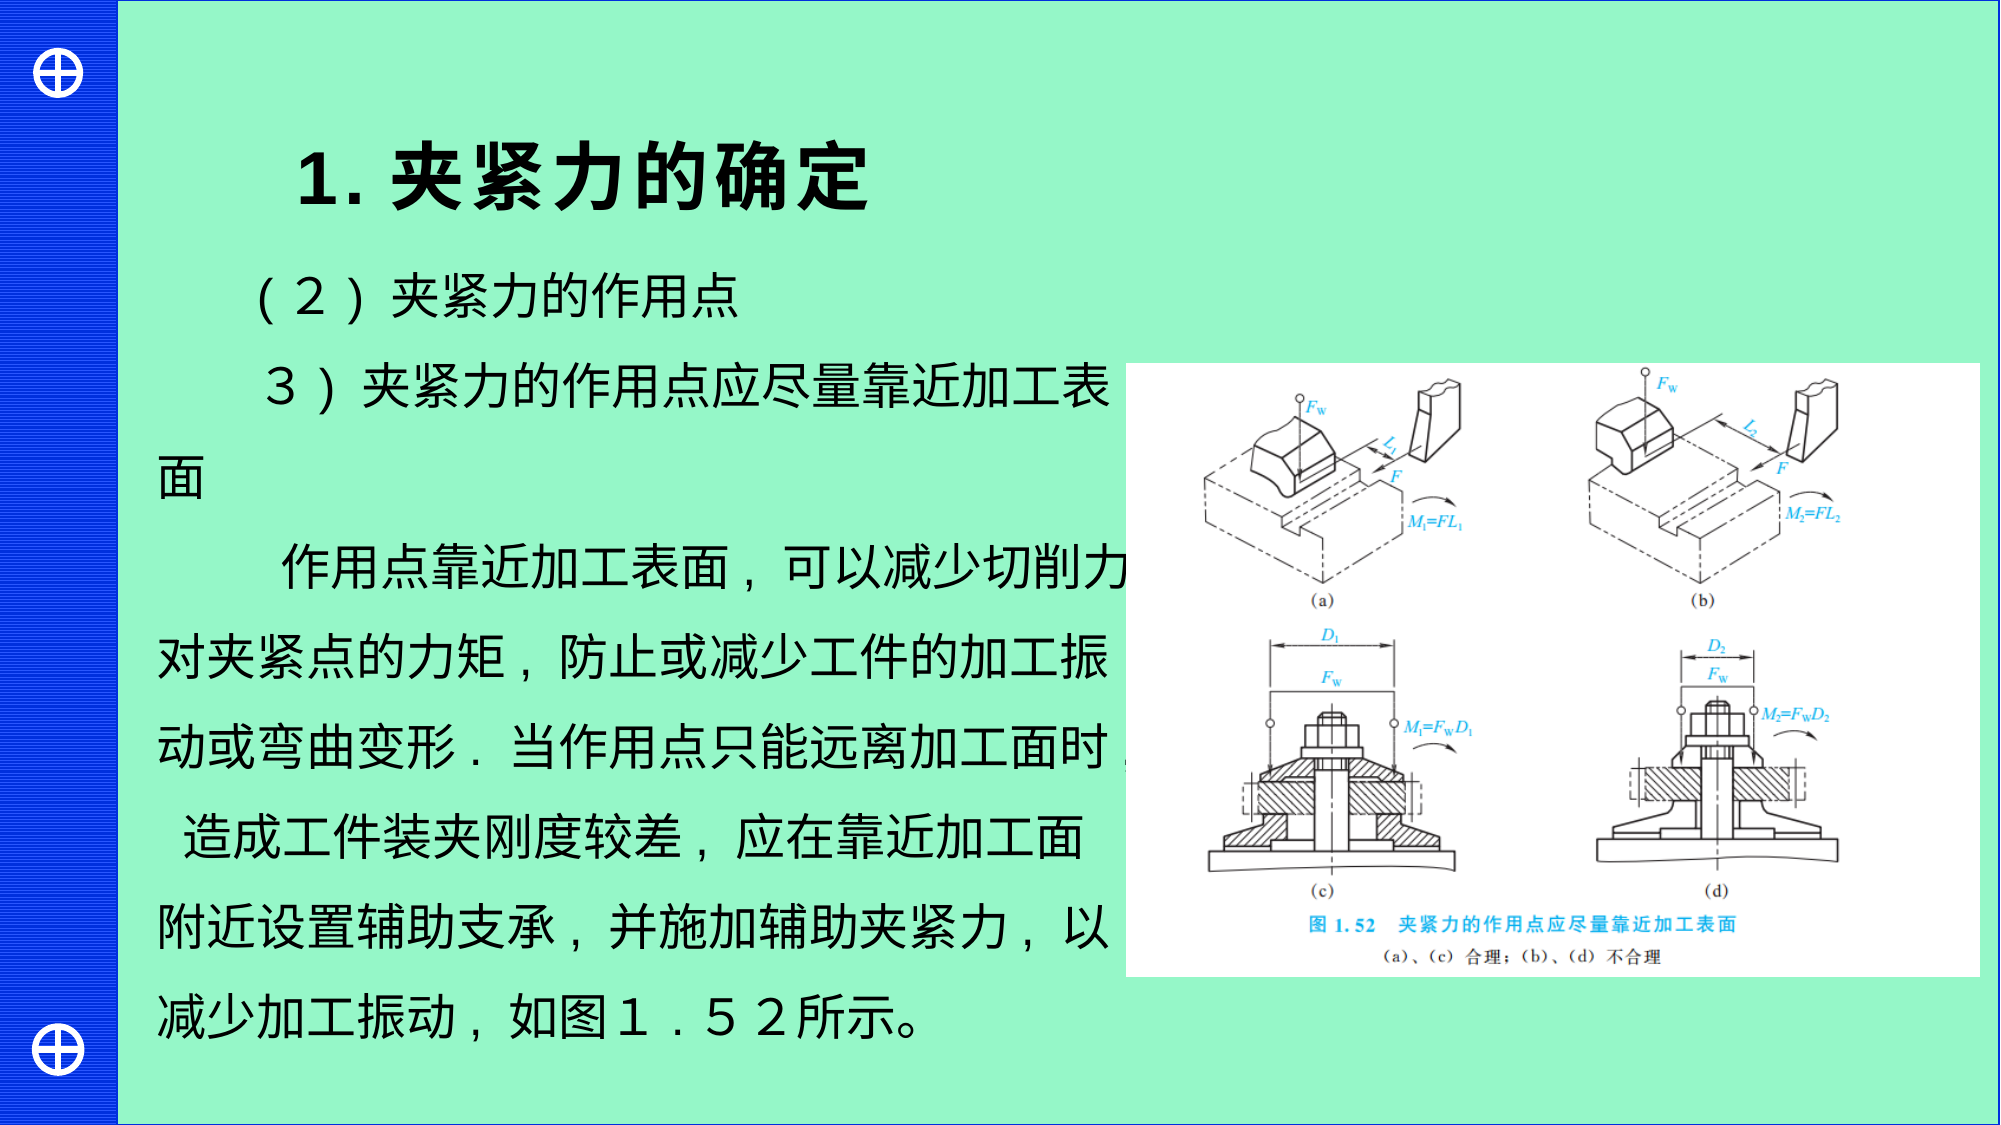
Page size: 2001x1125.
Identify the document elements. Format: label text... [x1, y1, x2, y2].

text_box 1.夹紧力的确定 [173, 106, 1462, 228]
text_box (２) 夹紧力的作用点 ３) 夹紧力的作用点应尽量靠近加工表面 作用点靠近加工表面, 可以减少切削力对夹紧点的力矩, 防止或减少工件的加工振动或弯曲变形. 当作用点只能远离加工面时, 造成工件装夹刚度较差, 应在靠近加工面附近设置辅助支承, 并施加辅助夹紧力, 以减少加工振动, 如图１.５２所示。 [142, 227, 1149, 1006]
picture [1126, 363, 1980, 978]
